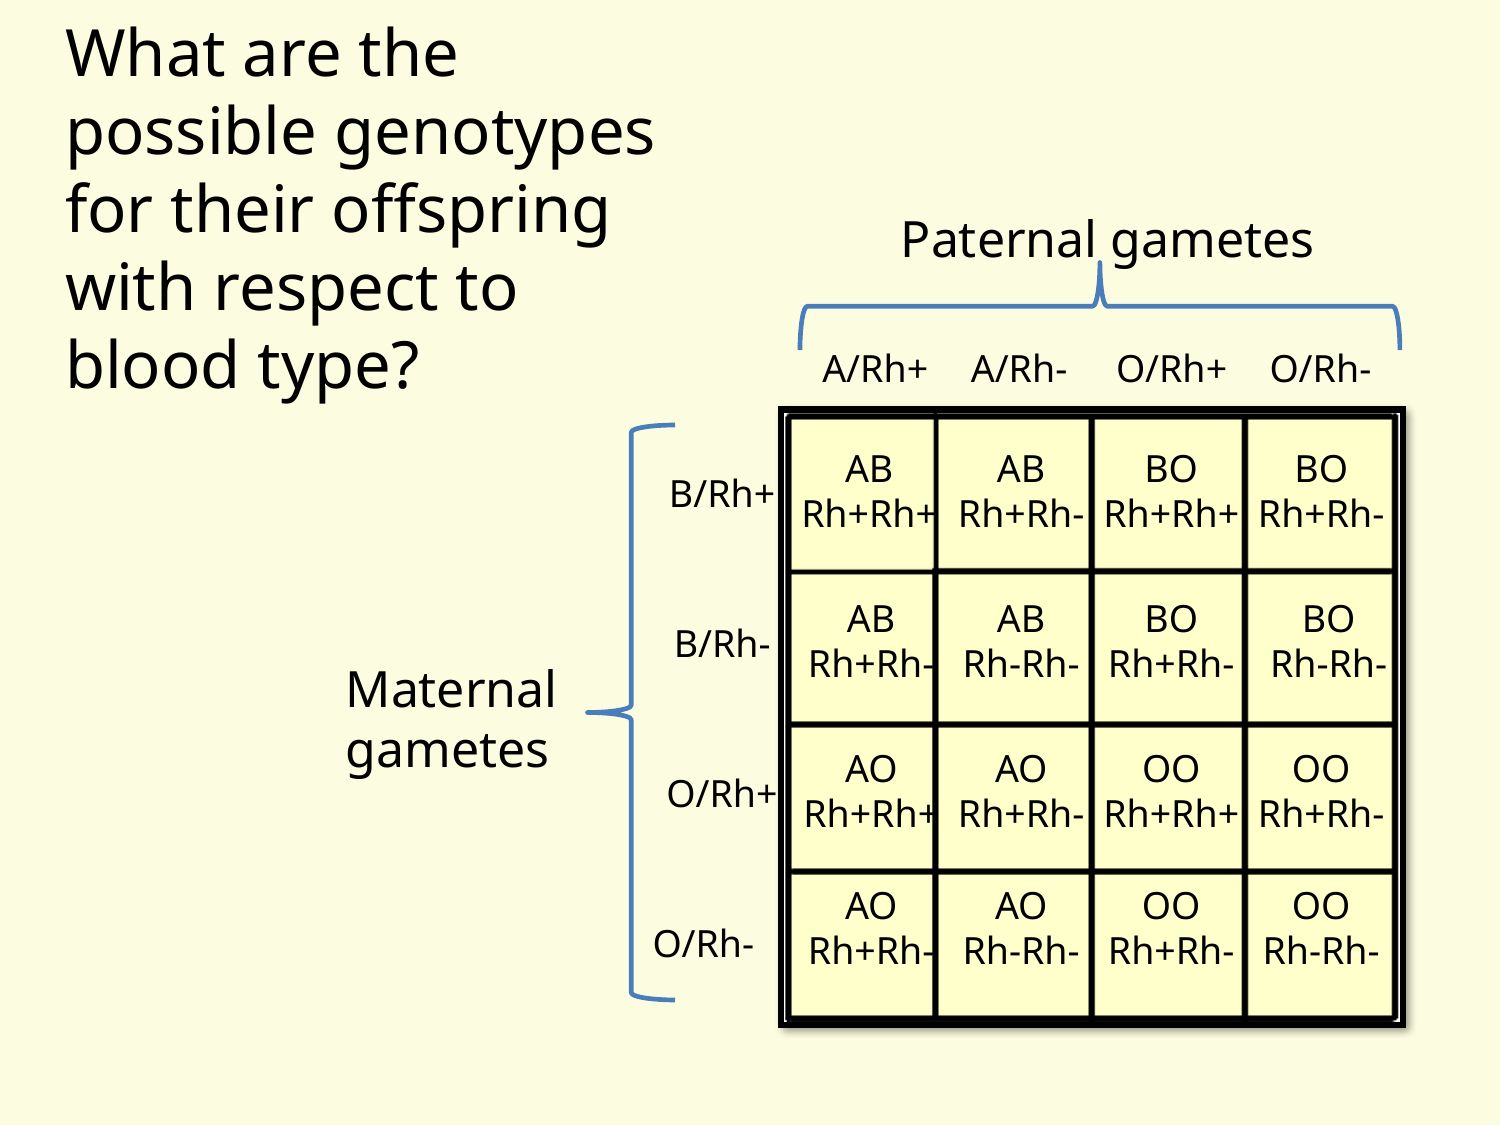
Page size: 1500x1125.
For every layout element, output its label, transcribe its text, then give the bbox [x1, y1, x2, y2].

text_box [587, 424, 676, 1001]
text_box [799, 261, 1401, 351]
text_box O/Rh- [676, 912, 770, 973]
picture [784, 412, 1401, 1023]
text_box B/Rh+ [676, 462, 779, 523]
text_box Maternal gametes [331, 649, 587, 785]
text_box A/Rh- [956, 351, 1083, 398]
title What are the possible genotypes for their offspring with respect to blood type? [49, 0, 676, 413]
text_box O/Rh- [1254, 351, 1387, 398]
text_box A/Rh+ [807, 351, 944, 398]
text_box O/Rh+ [676, 762, 779, 823]
text_box B/Rh- [676, 612, 779, 673]
text_box O/Rh+ [1101, 351, 1243, 398]
text_box Paternal gametes [886, 199, 1330, 275]
